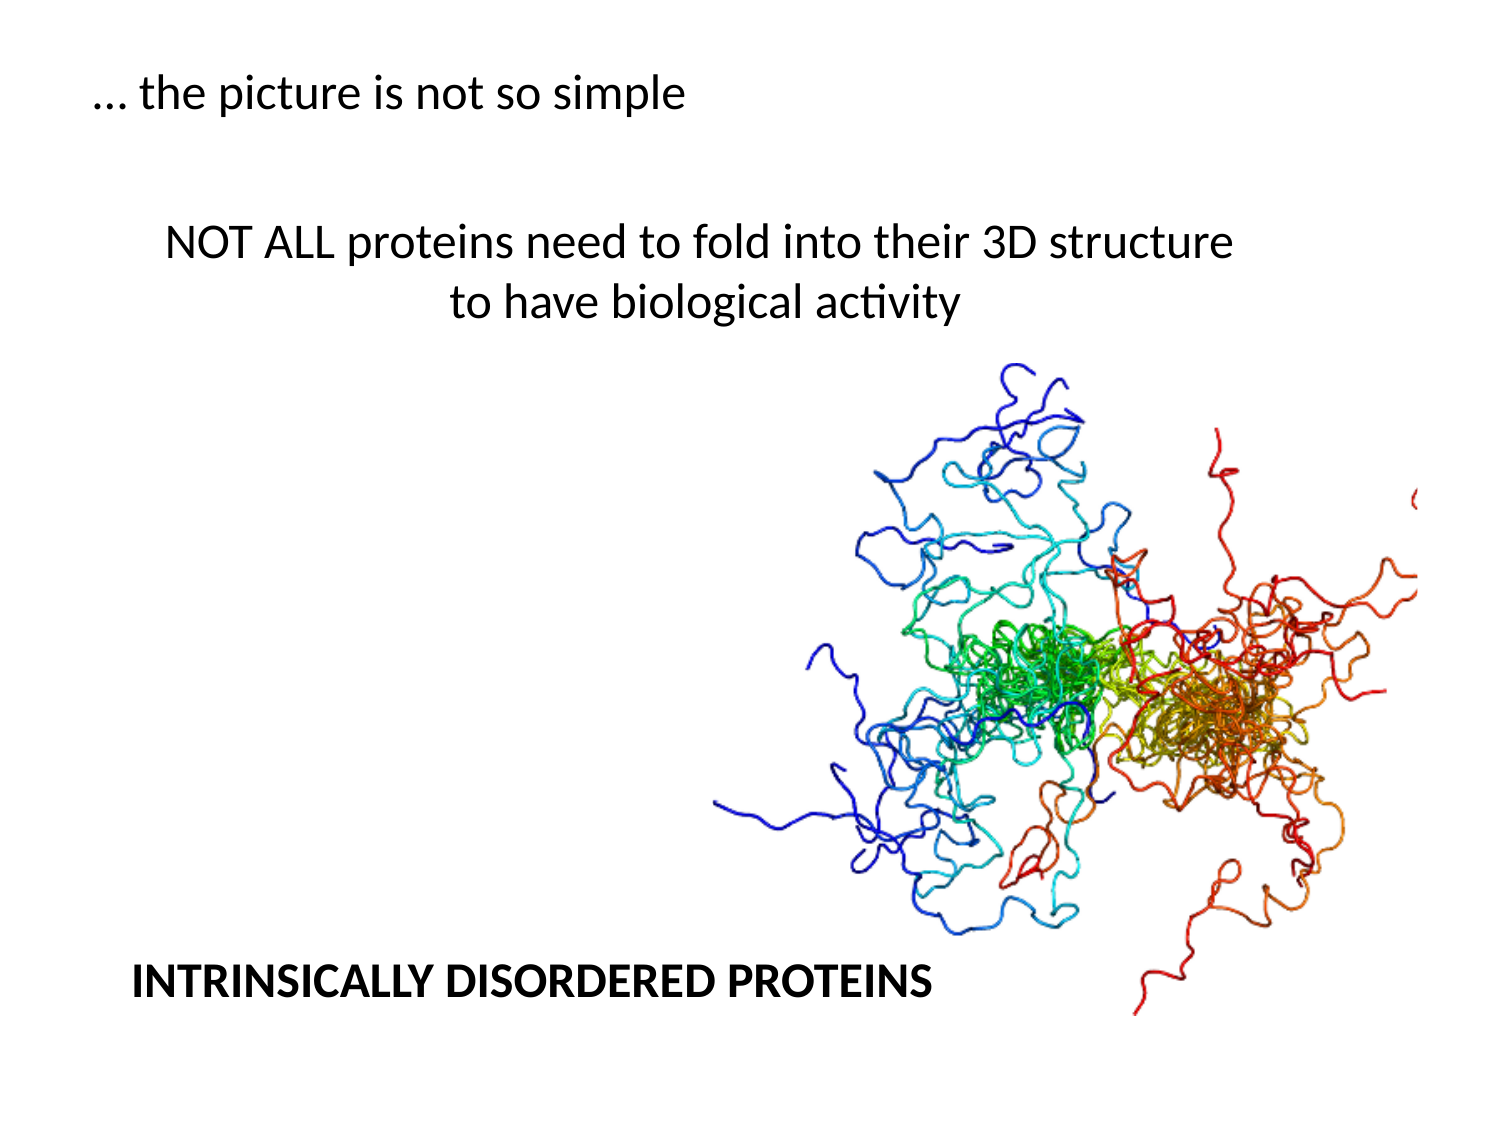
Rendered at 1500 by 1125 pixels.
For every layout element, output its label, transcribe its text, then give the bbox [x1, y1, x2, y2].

picture [712, 362, 1418, 1016]
text_box NOT ALL proteins need to fold into their 3D structure to have biological activity [150, 201, 1261, 336]
text_box INTRINSICALLY DISORDERED PROTEINS [116, 939, 707, 1015]
text_box … the picture is not so simple [78, 51, 702, 127]
